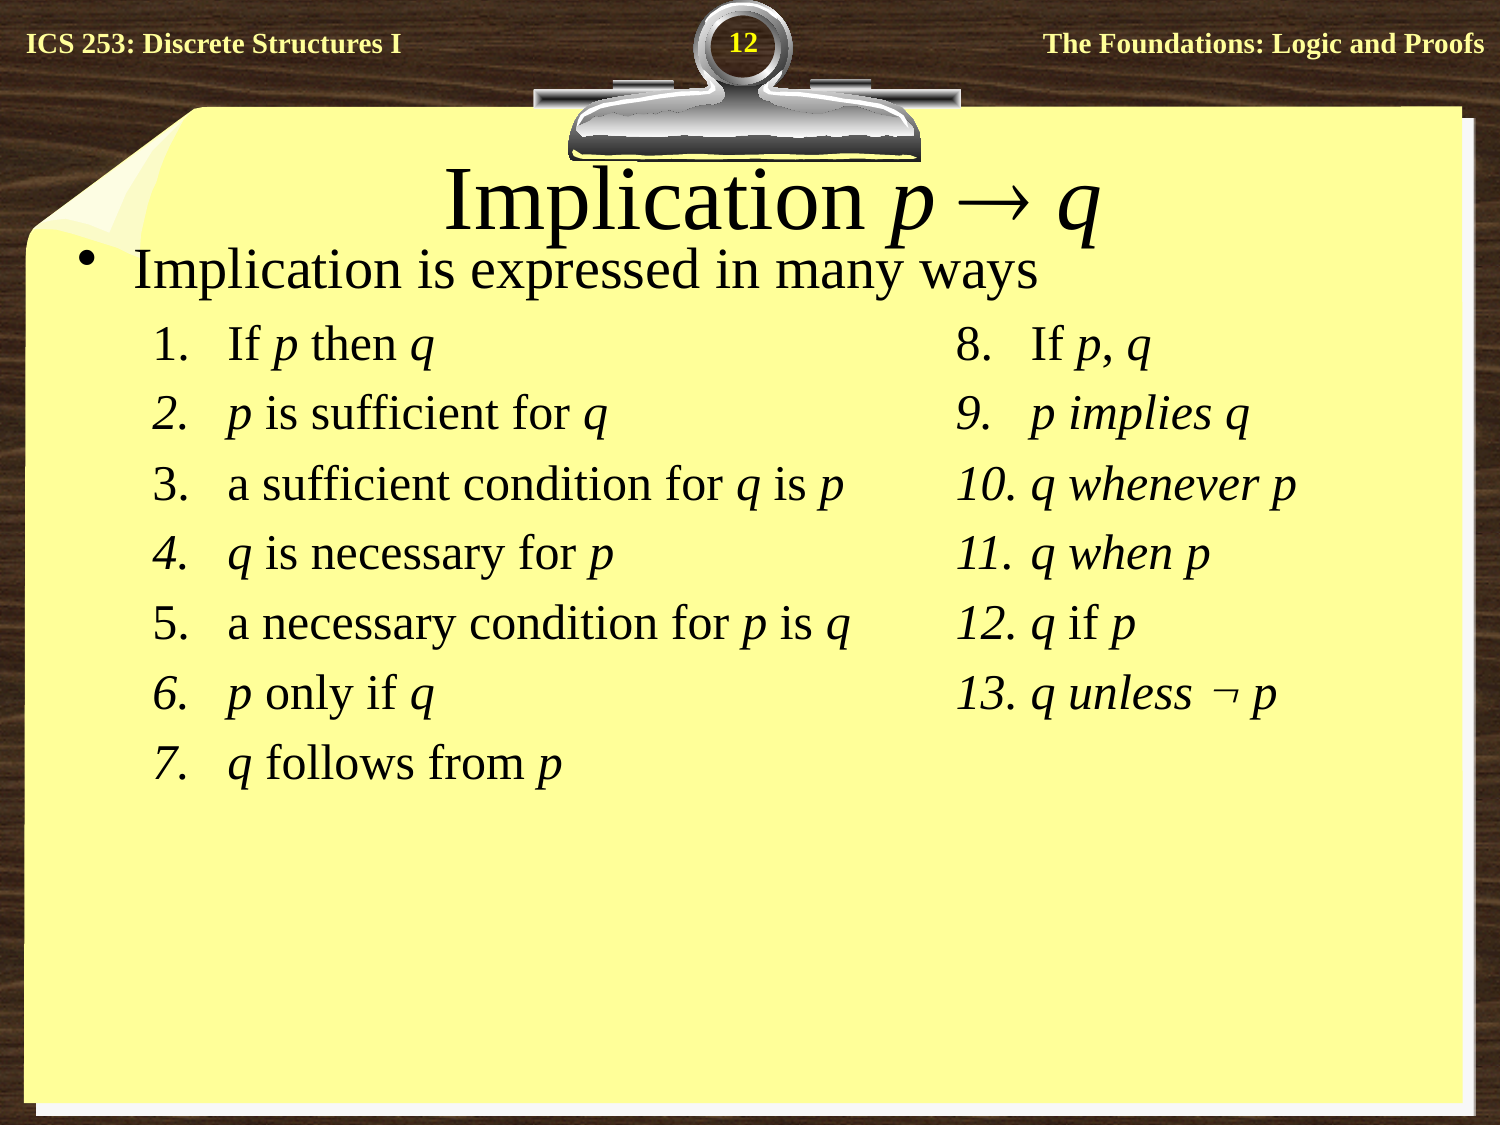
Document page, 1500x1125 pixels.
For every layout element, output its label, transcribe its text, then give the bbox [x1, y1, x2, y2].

list Implication is expressed in many ways If p then q p is sufficient for q a sufficient condition for q is p q is necessary for p a necessary condition for p is q p only if q q follows from p [62, 222, 865, 1073]
slide_number 12 [704, 11, 774, 71]
title Implication p  q [135, 125, 1411, 261]
picture [723, 71, 763, 78]
text_box If p, q p implies q q whenever p q when p q if p q unless  p [865, 222, 1400, 1073]
picture [0, 0, 1500, 1125]
